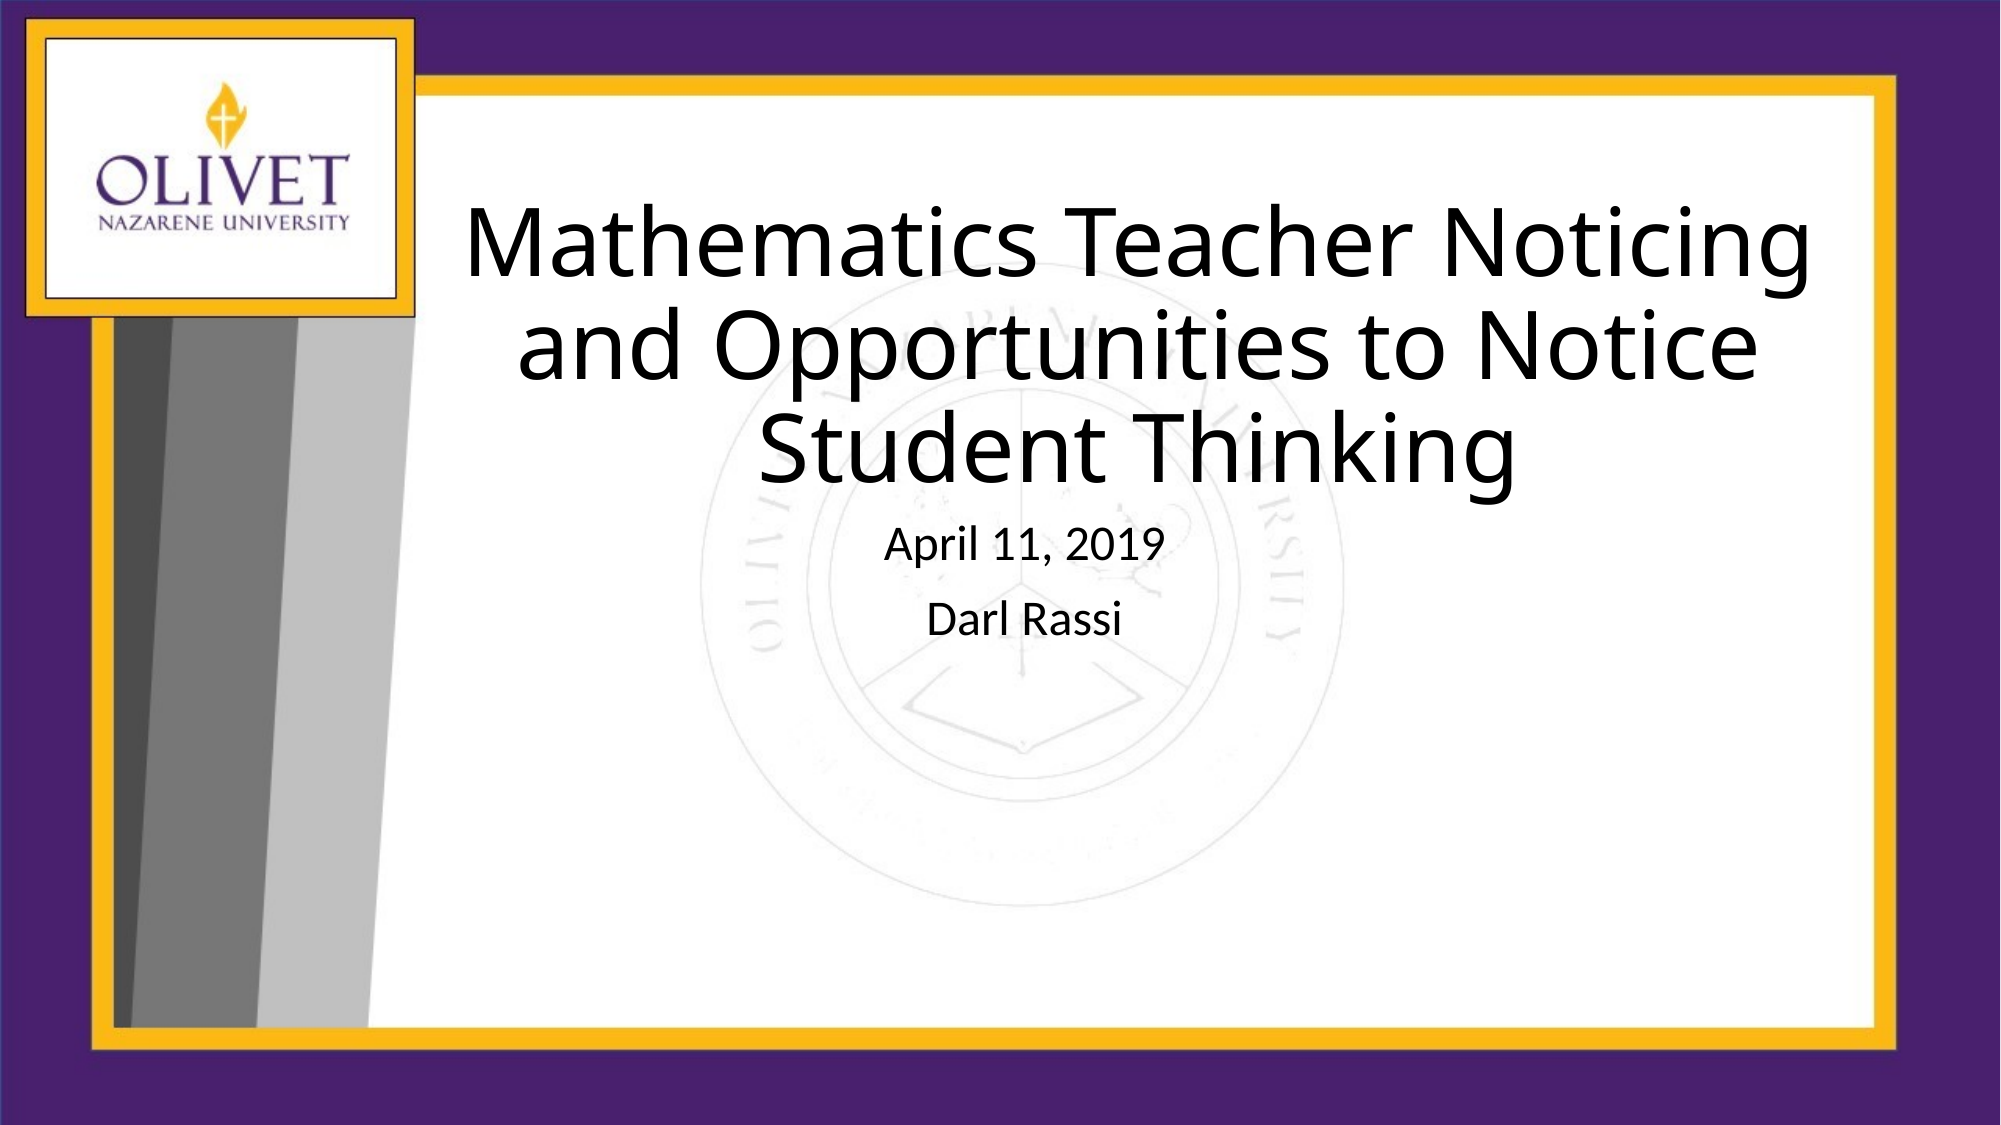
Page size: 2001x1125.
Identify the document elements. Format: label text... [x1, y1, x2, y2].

picture [0, 0, 2001, 1125]
title Mathematics Teacher Noticing and Opportunities to Notice Student Thinking [434, 118, 1844, 511]
subtitle April 11, 2019 Darl Rassi [274, 510, 1775, 782]
